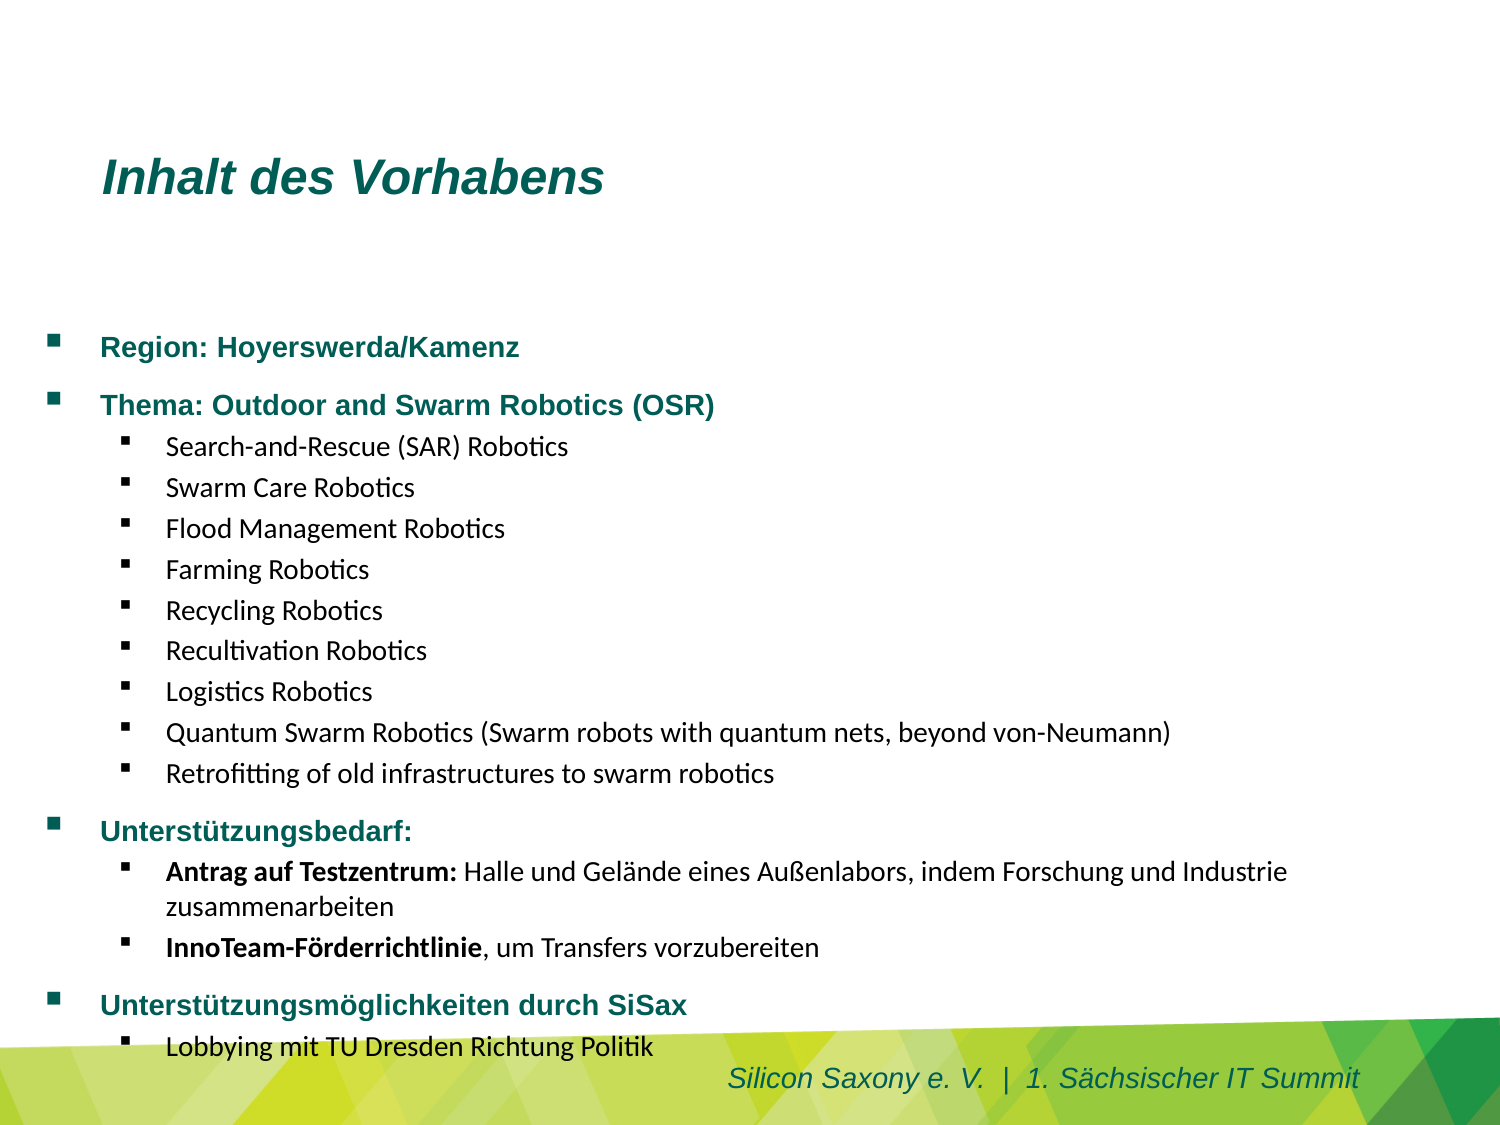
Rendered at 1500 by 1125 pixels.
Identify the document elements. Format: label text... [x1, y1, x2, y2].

text_box [305, 435, 1419, 1079]
list Inhalt des Vorhabens [102, 144, 1195, 206]
picture [0, 1017, 1500, 1125]
list Region: Hoyerswerda/Kamenz Thema: Outdoor and Swarm Robotics (OSR) Search-and-Rescue (SAR) Robotics Swarm Care Robotics Flood Management Robotics Farming Robotics Recycling Robotics Recultivation Robotics Logistics Robotics Quantum Swarm Robotics (Swarm robots with quantum nets, beyond von-Neumann) Retrofitting of old infrastructures to swarm robotics Unterstützungsbedarf: Antrag auf Testzentrum: Halle und Gelände eines Außenlabors, indem Forschung und Industrie zusammenarbeiten InnoTeam-Förderrichtlinie, um Transfers vorzubereiten Unterstützungsmöglichkeiten durch SiSax Lobbying mit TU Dresden Richtung Politik [43, 311, 1317, 897]
